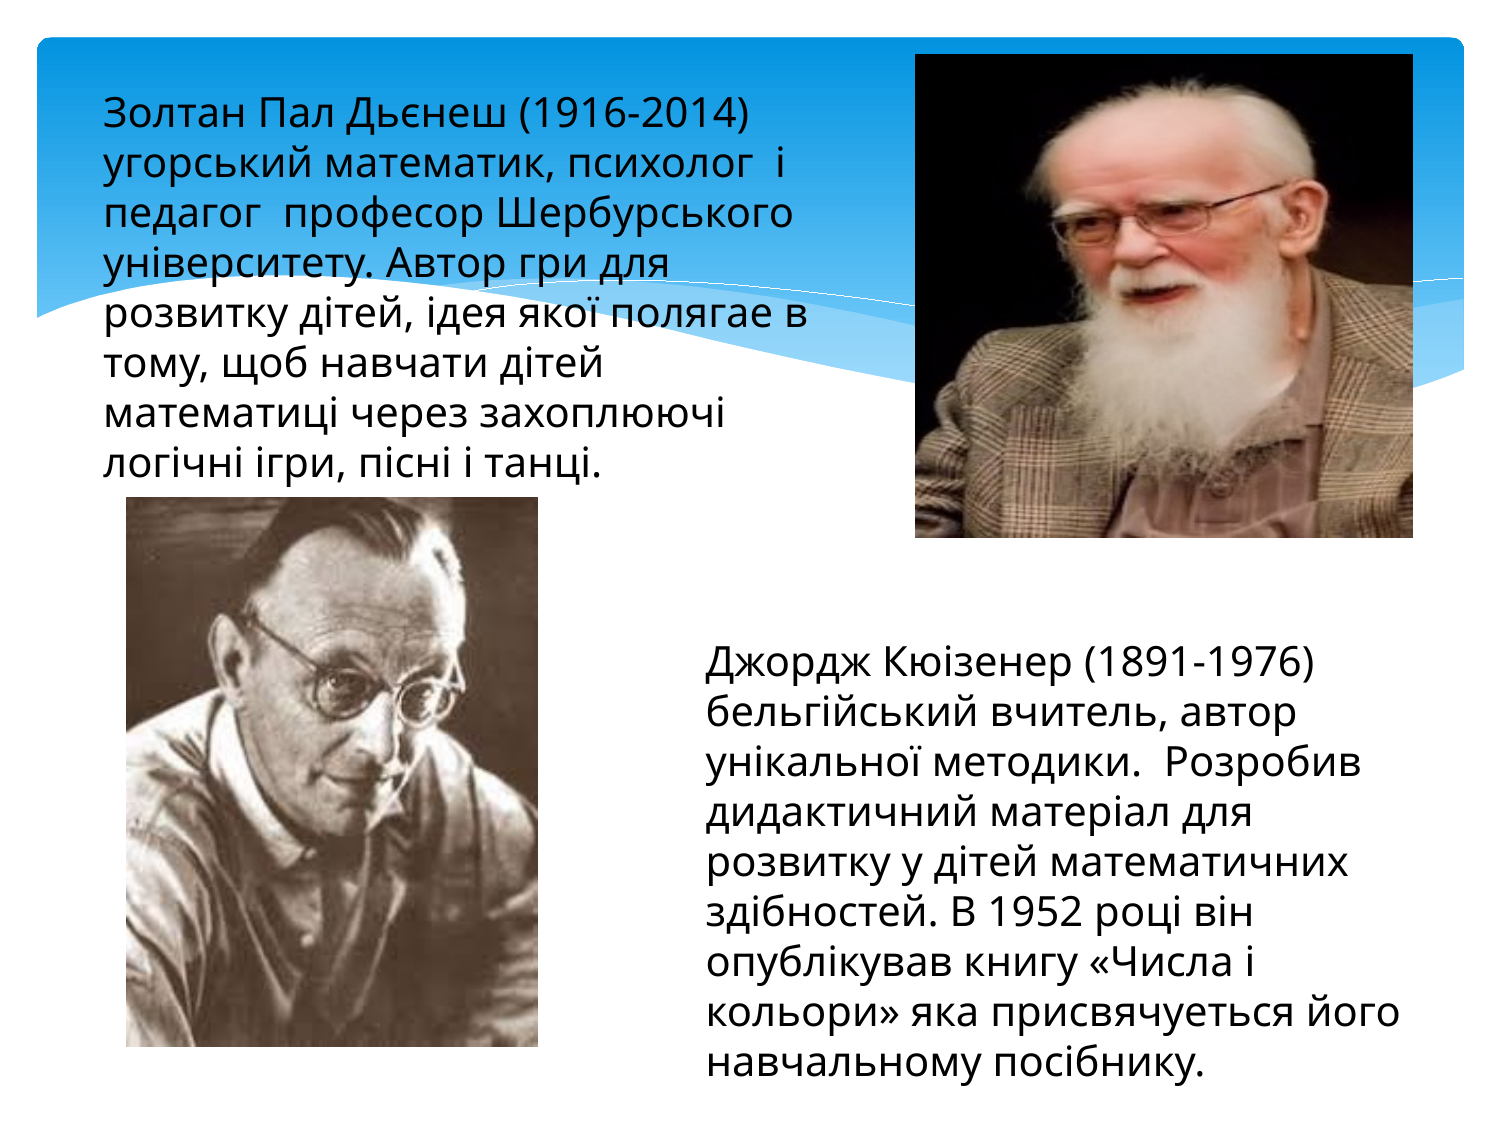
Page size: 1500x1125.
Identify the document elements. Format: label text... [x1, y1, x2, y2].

picture [915, 55, 1413, 538]
text_box Джордж Кюізенер (1891-1976) бельгійський вчитель, автор унікальної методики. Розробив дидактичний матеріал для розвитку у дітей математичних здібностей. В 1952 році він опублікував книгу «Числа і кольори» яка присвячуеться його навчальному посібнику. [690, 627, 1452, 1093]
picture [125, 497, 538, 1047]
text_box Золтан Пал Дьєнеш (1916-2014) угорський математик, психолог і педагог професор Шербурського університету. Автор гри для розвитку дітей, ідея якої полягае в тому, щоб навчати дітей математиці через захоплюючі логічні ігри, пісні і танці. [88, 78, 849, 493]
